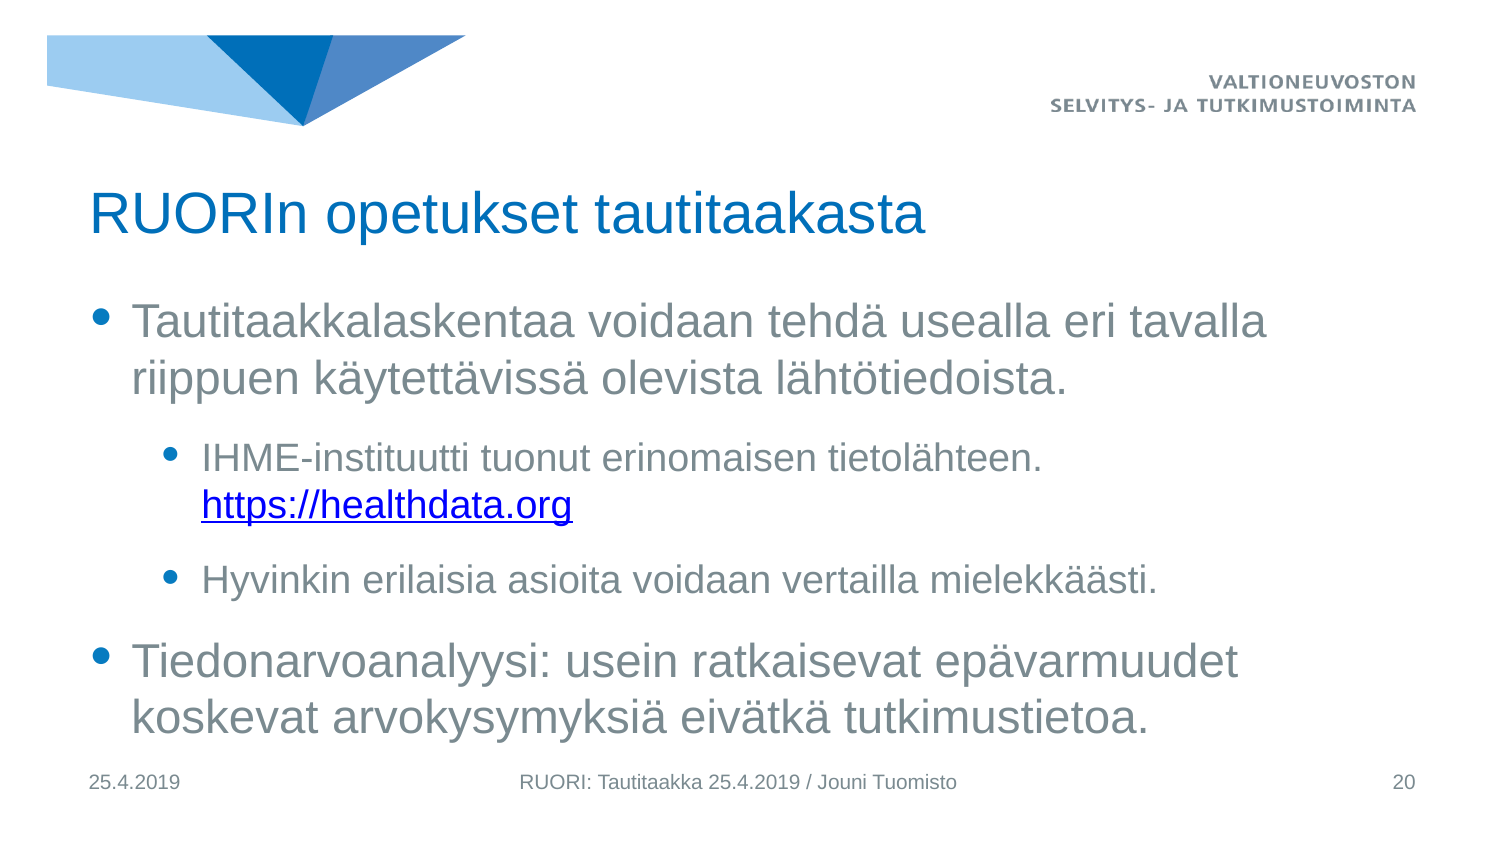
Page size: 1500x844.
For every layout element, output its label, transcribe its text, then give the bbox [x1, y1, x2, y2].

slide_number 20 [1352, 767, 1416, 796]
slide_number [88, 767, 225, 796]
picture [1051, 75, 1416, 112]
footer RUORI: Tautitaakka 25.4.2019 / Jouni Tuomisto [454, 767, 1022, 796]
title RUORIn opetukset tautitaakasta [74, 156, 1425, 272]
list Tautitaakkalaskentaa voidaan tehdä usealla eri tavalla riippuen käytettävissä olevista lähtötiedoista. IHME-instituutti tuonut erinomaisen tietolähteen. https://healthdata.org Hyvinkin erilaisia asioita voidaan vertailla mielekkäästi. Tiedonarvoanalyysi: usein ratkaisevat epävarmuudet koskevat arvokysymyksiä eivätkä tutkimustietoa. [74, 282, 1425, 754]
